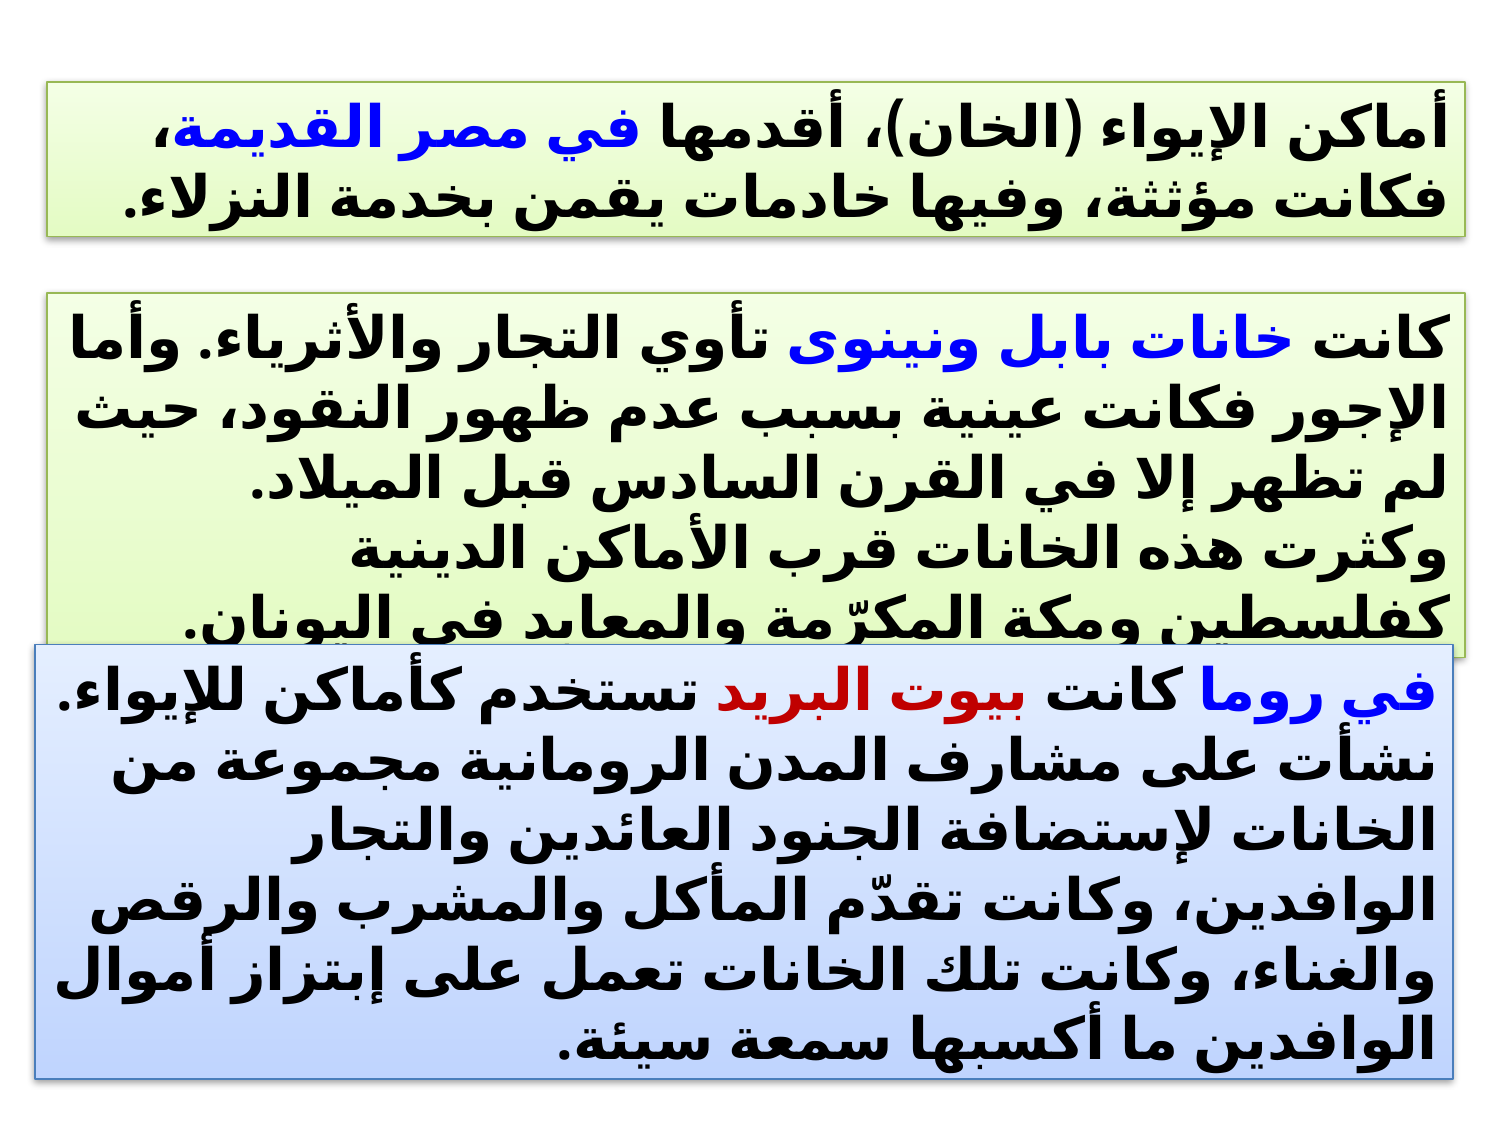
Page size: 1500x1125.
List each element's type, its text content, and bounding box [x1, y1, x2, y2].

text_box في روما كانت بيوت البريد تستخدم كأماكن للإيواء. نشأت على مشارف المدن الرومانية مجموعة من الخانات لإستضافة الجنود العائدين والتجار الوافدين، وكانت تقدّم المأكل والمشرب والرقص والغناء، وكانت تلك الخانات تعمل على إبتزاز أموال الوافدين ما أكسبها سمعة سيئة. [34, 644, 1454, 1080]
text_box كانت خانات بابل ونينوى تأوي التجار والأثرياء. وأما الإجور فكانت عينية بسبب عدم ظهور النقود، حيث لم تظهر إلا في القرن السادس قبل الميلاد. وكثرت هذه الخانات قرب الأماكن الدينية كفلسطين ومكة المكرّمة والمعابد في اليونان. [46, 292, 1466, 658]
text_box أماكن الإيواء (الخان)، أقدمها في مصر القديمة، فكانت مؤثثة، وفيها خادمات يقمن بخدمة النزلاء. [46, 81, 1466, 237]
